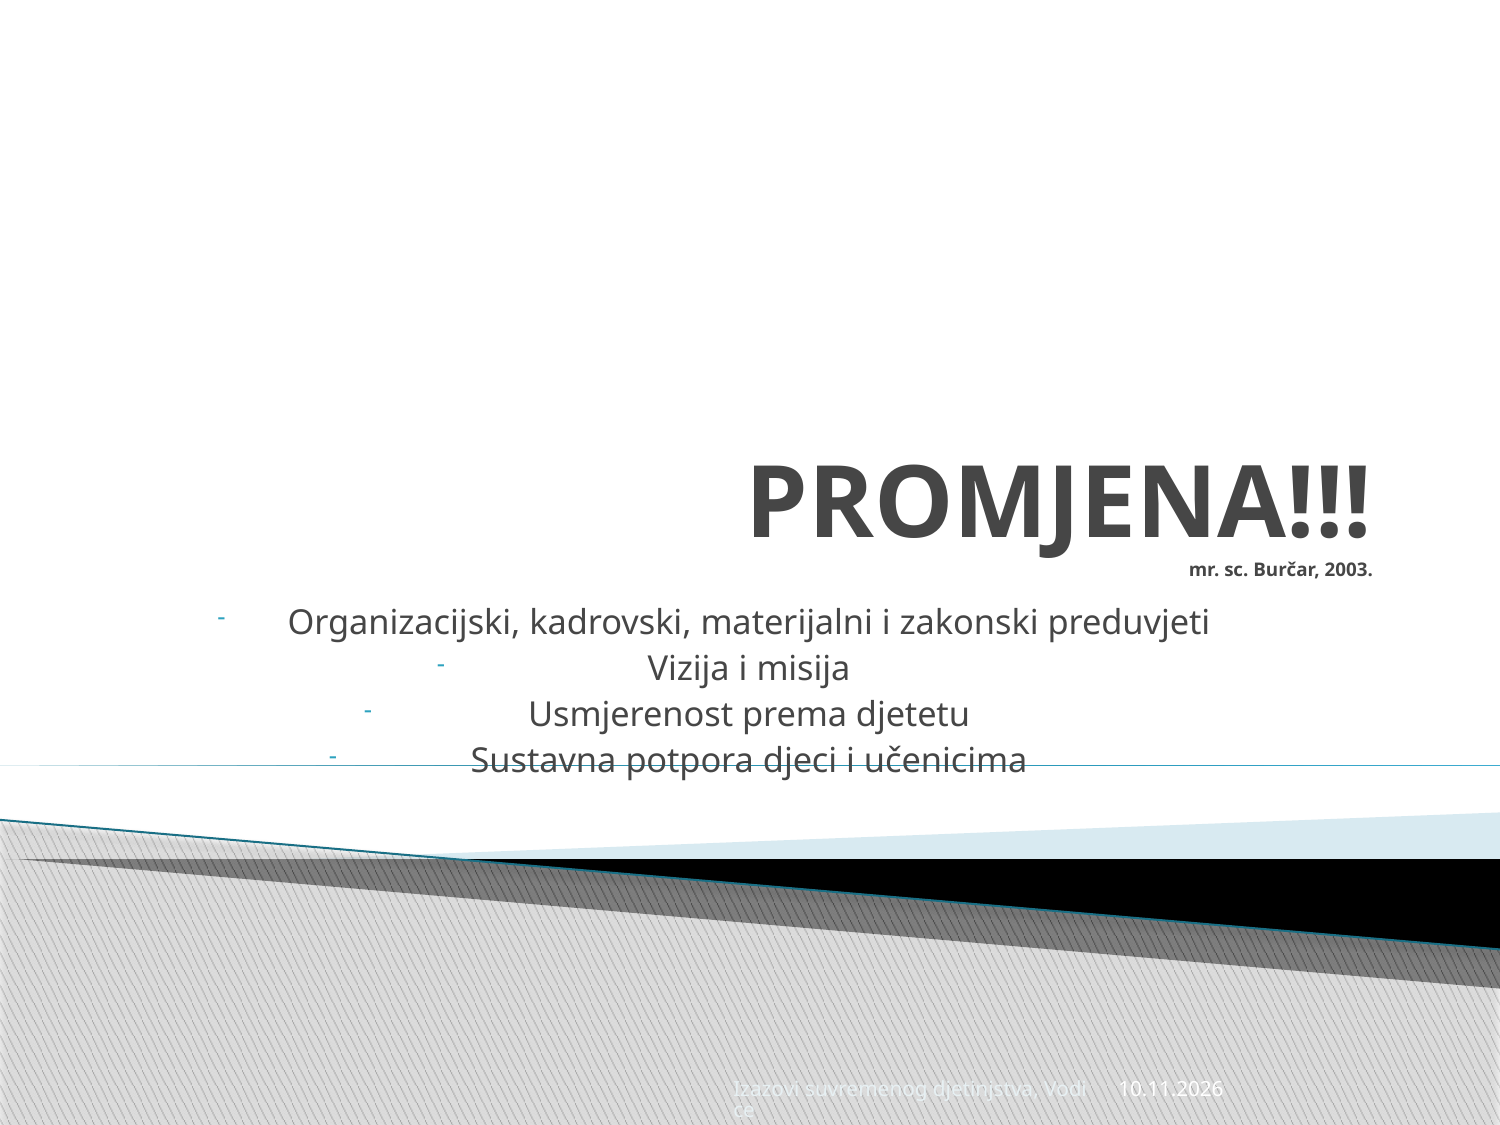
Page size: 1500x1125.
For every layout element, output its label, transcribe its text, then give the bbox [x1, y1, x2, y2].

footer Izazovi suvremenog djetinjstva, Vodice [718, 1051, 1105, 1112]
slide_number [1105, 1051, 1419, 1112]
title PROMJENA!!! mr. sc. Burčar, 2003. [112, 287, 1388, 588]
subtitle Organizacijski, kadrovski, materijalni i zakonski preduvjeti Vizija i misija Usmjerenost prema djetetu Sustavna potpora djeci i učenicima [112, 592, 1388, 790]
picture [5, 859, 1500, 989]
